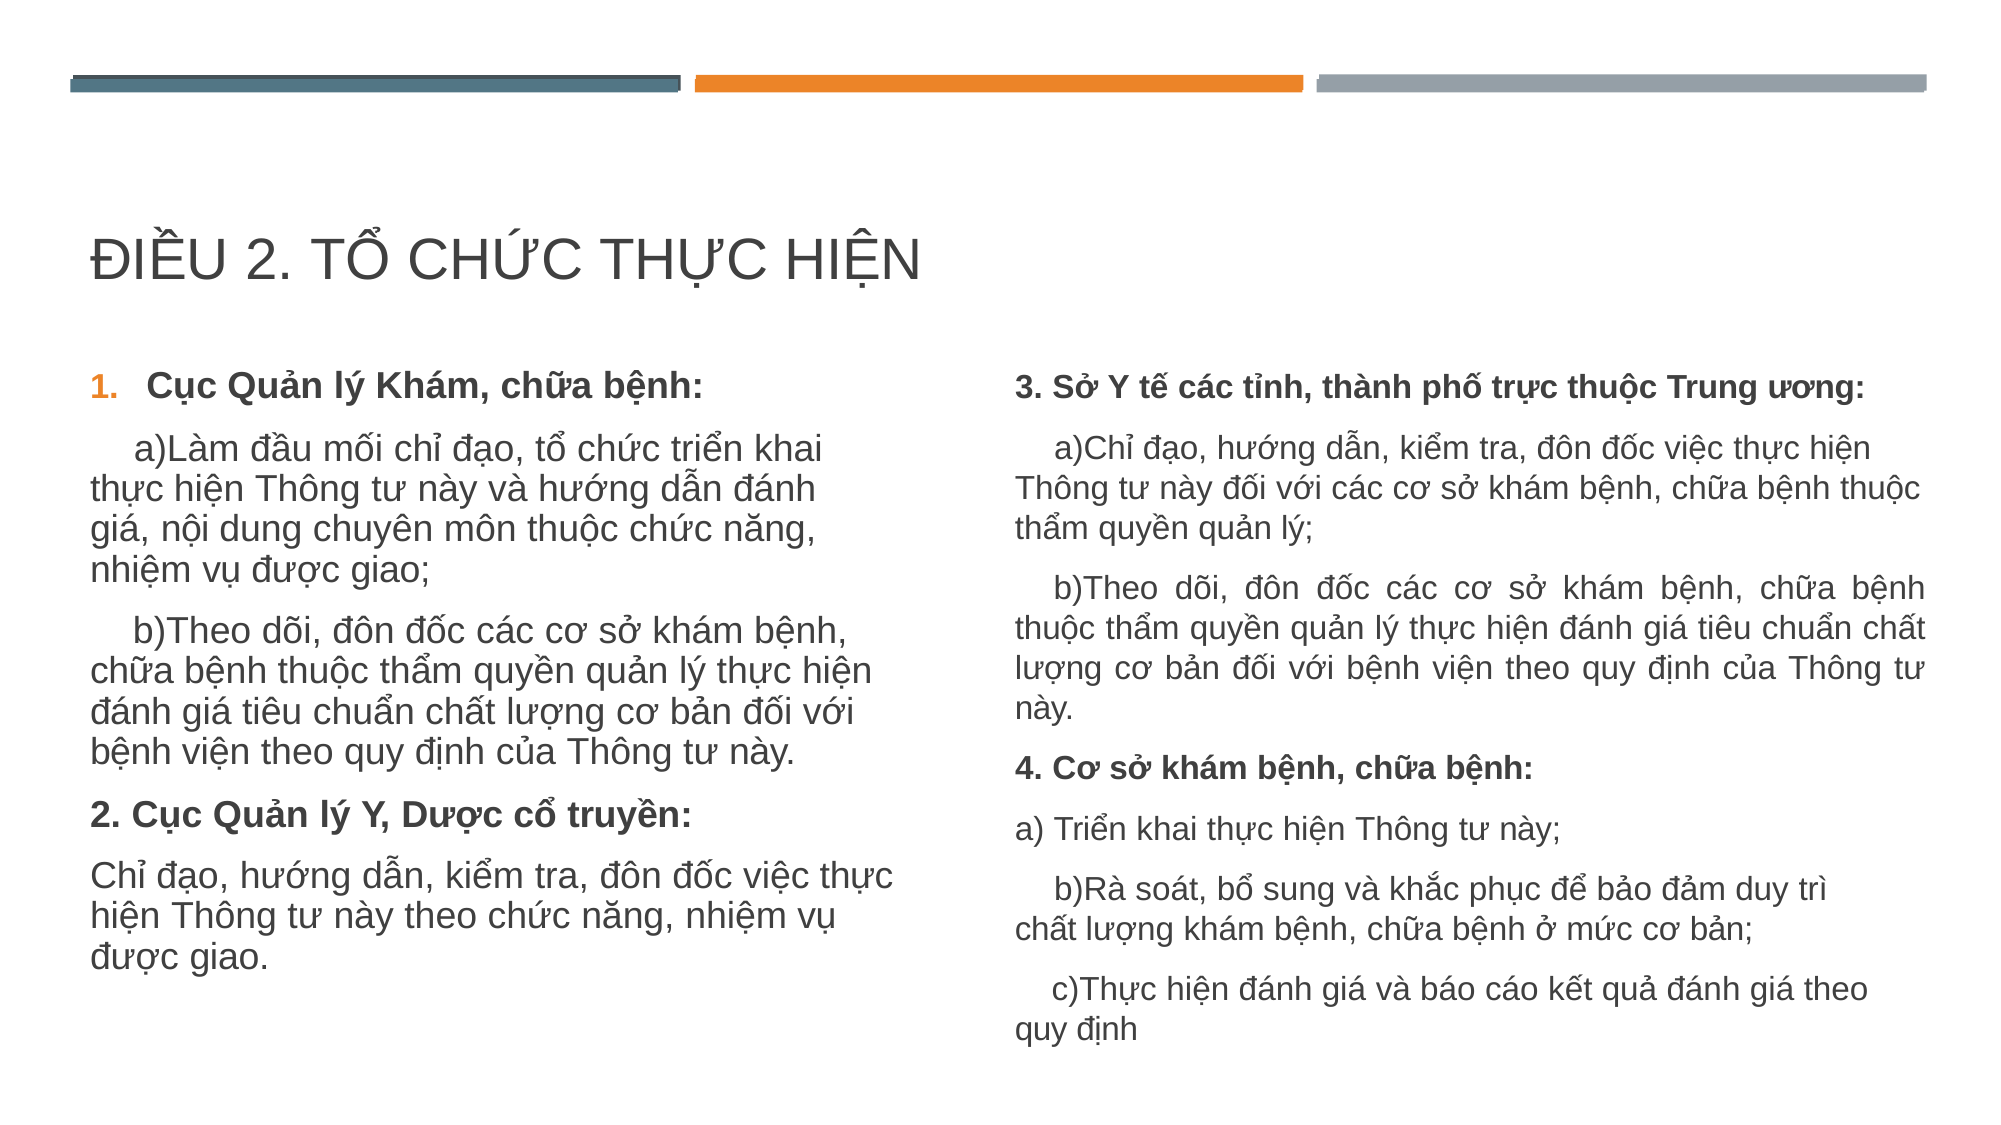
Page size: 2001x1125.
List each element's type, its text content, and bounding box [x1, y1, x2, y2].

text_box Sở Y tế các tỉnh, thành phố trực thuộc Trung ương: Chỉ đạo, hướng dẫn, kiểm tra, đôn đốc việc thực hiện Thông tư này đối với các cơ sở khám bệnh, chữa bệnh thuộc thẩm quyền quản lý; Theo dõi, đôn đốc các cơ sở khám bệnh, chữa bệnh thuộc thẩm quyền quản lý thực hiện đánh giá tiêu chuẩn chất lượng cơ bản đối với bệnh viện theo quy định của Thông tư này. Cơ sở khám bệnh, chữa bệnh: Triển khai thực hiện Thông tư này; Rà soát, bổ sung và khắc phục để bảo đảm duy trì chất lượng khám bệnh, chữa bệnh ở mức cơ bản; Thực hiện đánh giá và báo cáo kết quả đánh giá theo quy định [1013, 343, 1927, 1048]
list Cục Quản lý Khám, chữa bệnh: Làm đầu mối chỉ đạo, tổ chức triển khai thực hiện Thông tư này và hướng dẫn đánh giá, nội dung chuyên môn thuộc chức năng, nhiệm vụ được giao; Theo dõi, đôn đốc các cơ sở khám bệnh, chữa bệnh thuộc thẩm quyền quản lý thực hiện đánh giá tiêu chuẩn chất lượng cơ bản đối với bệnh viện theo quy định của Thông tư này. 2. Cục Quản lý Y, Dược cổ truyền: Chỉ đạo, hướng dẫn, kiểm tra, đôn đốc việc thực hiện Thông tư này theo chức năng, nhiệm vụ được giao. [87, 341, 914, 999]
title ĐIỀU 2. TỔ CHỨC THỰC HIỆN [87, 118, 1893, 410]
